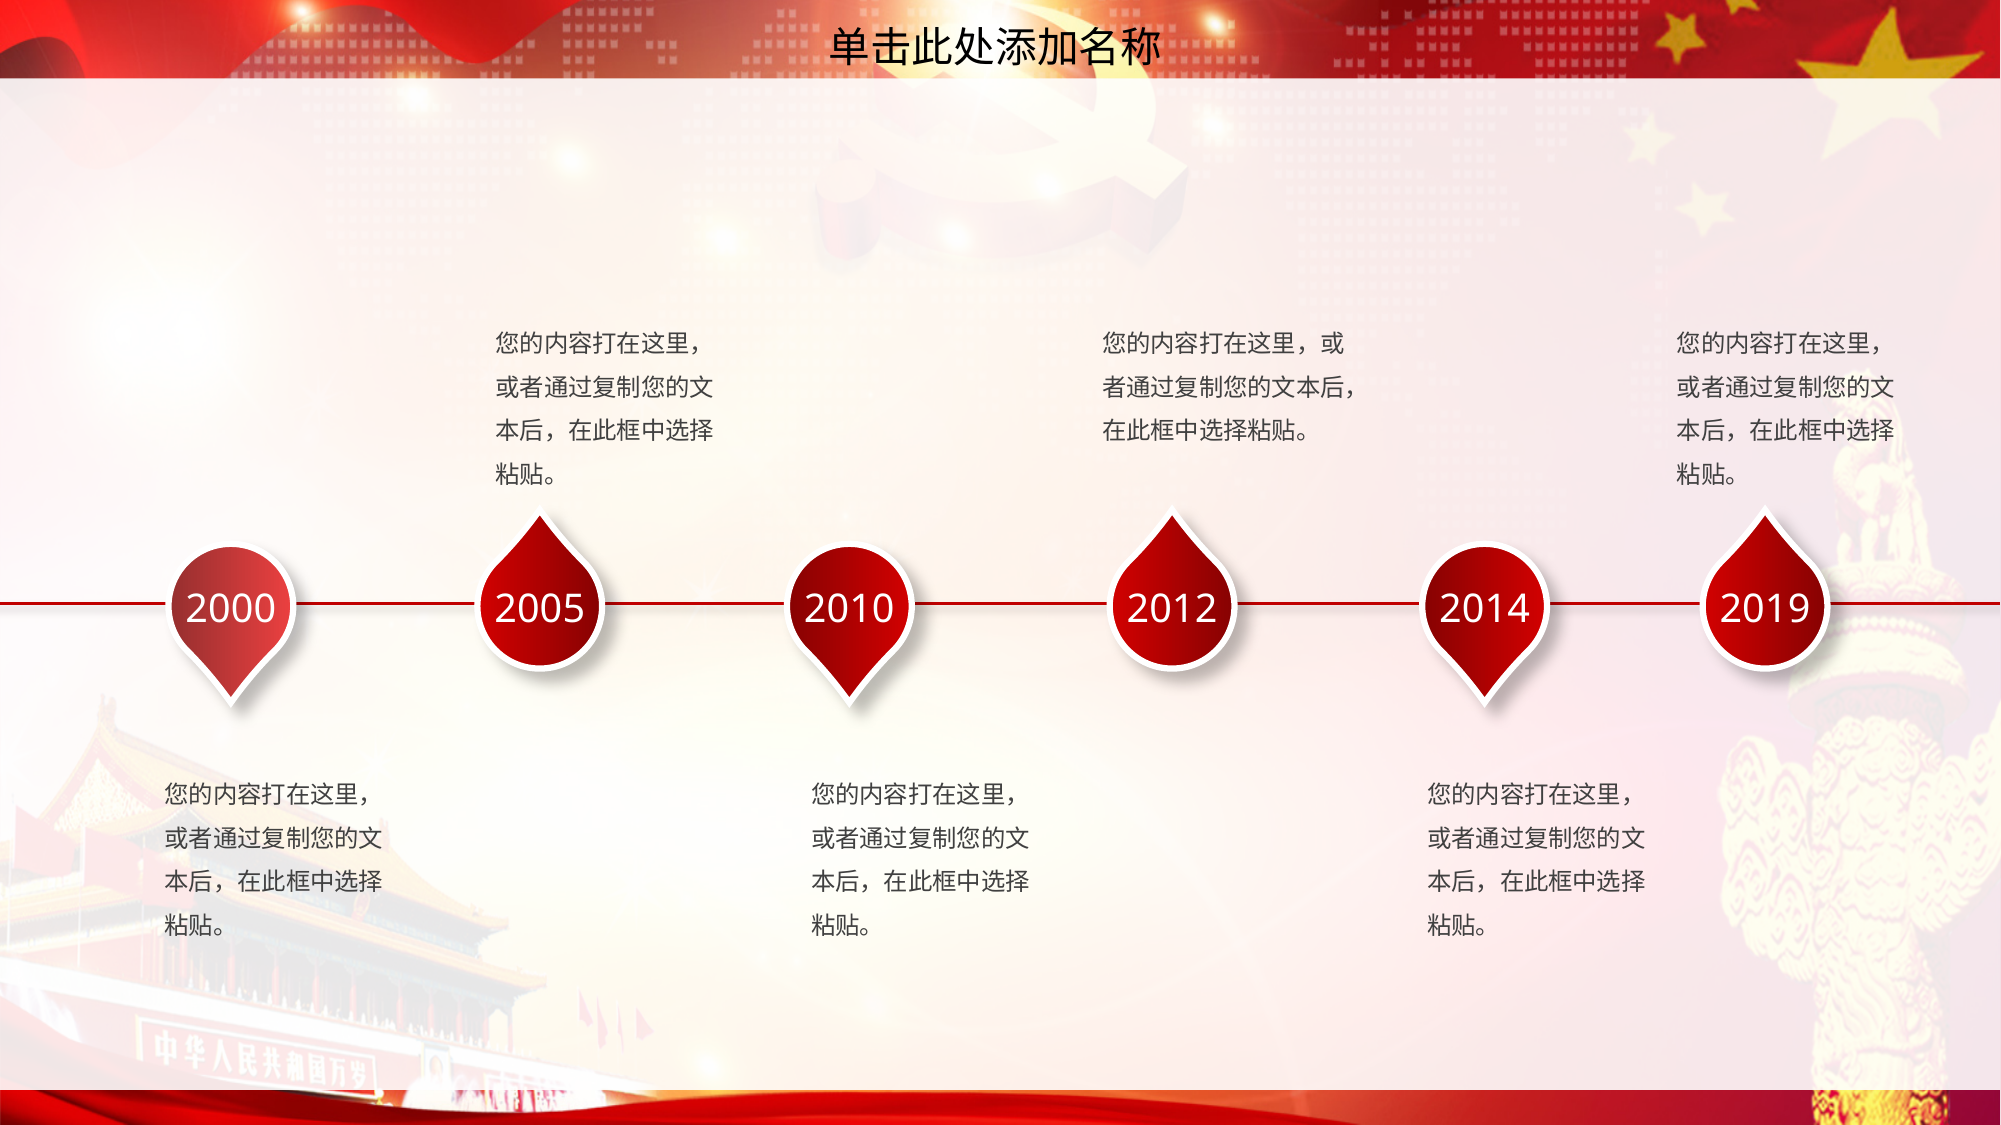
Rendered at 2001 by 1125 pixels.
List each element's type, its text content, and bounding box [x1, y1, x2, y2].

text_box 您的内容打在这里，或者通过复制您的文本后，在此框中选择粘贴。 [1412, 757, 1663, 947]
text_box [777, 543, 922, 669]
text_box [158, 543, 303, 669]
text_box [1693, 543, 1838, 669]
text_box [0, 77, 2000, 602]
picture [0, 0, 2001, 1125]
text_box 您的内容打在这里，或者通过复制您的文本后，在此框中选择粘贴。 [1662, 306, 1913, 496]
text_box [467, 543, 612, 669]
text_box 您的内容打在这里，或者通过复制您的文本后，在此框中选择粘贴。 [480, 306, 731, 496]
text_box 您的内容打在这里，或者通过复制您的文本后，在此框中选择粘贴。 [1087, 306, 1363, 452]
text_box 您的内容打在这里，或者通过复制您的文本后，在此框中选择粘贴。 [150, 757, 400, 947]
text_box 您的内容打在这里，或者通过复制您的文本后，在此框中选择粘贴。 [796, 757, 1047, 947]
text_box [1412, 543, 1557, 669]
text_box [0, 615, 2000, 1091]
text_box 单击此处添加名称 [753, 12, 1238, 78]
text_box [1100, 543, 1245, 669]
